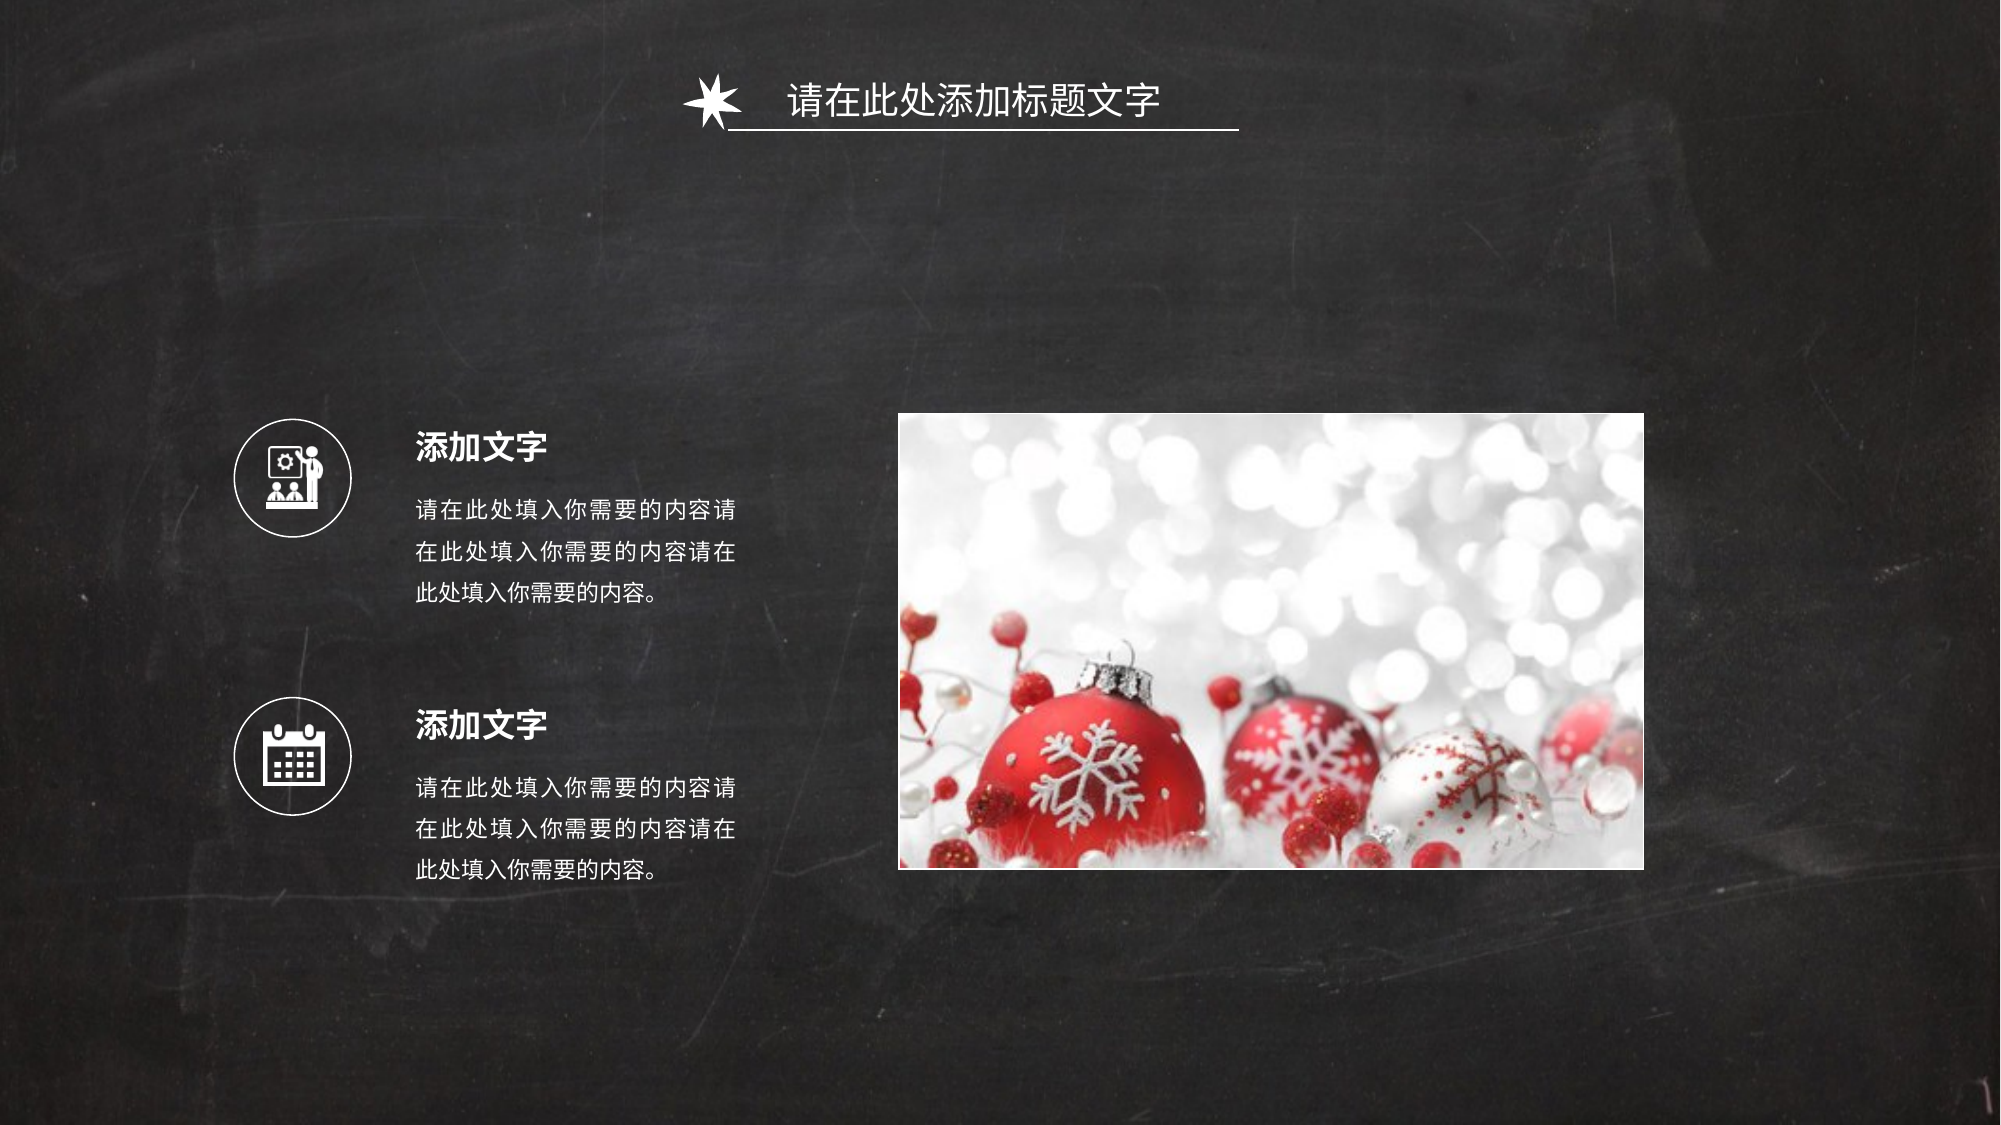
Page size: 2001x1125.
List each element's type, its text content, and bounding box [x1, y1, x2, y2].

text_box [697, 69, 1252, 130]
picture [0, 0, 2001, 1125]
text_box 请在此处填入你需要的内容请在此处填入你需要的内容请在此处填入你需要的内容。 [400, 752, 752, 891]
text_box 添加文字 [401, 696, 593, 752]
text_box 添加文字 [401, 419, 593, 475]
text_box [234, 419, 352, 537]
text_box [234, 697, 352, 816]
text_box 请在此处填入你需要的内容请在此处填入你需要的内容请在此处填入你需要的内容。 [400, 474, 752, 614]
